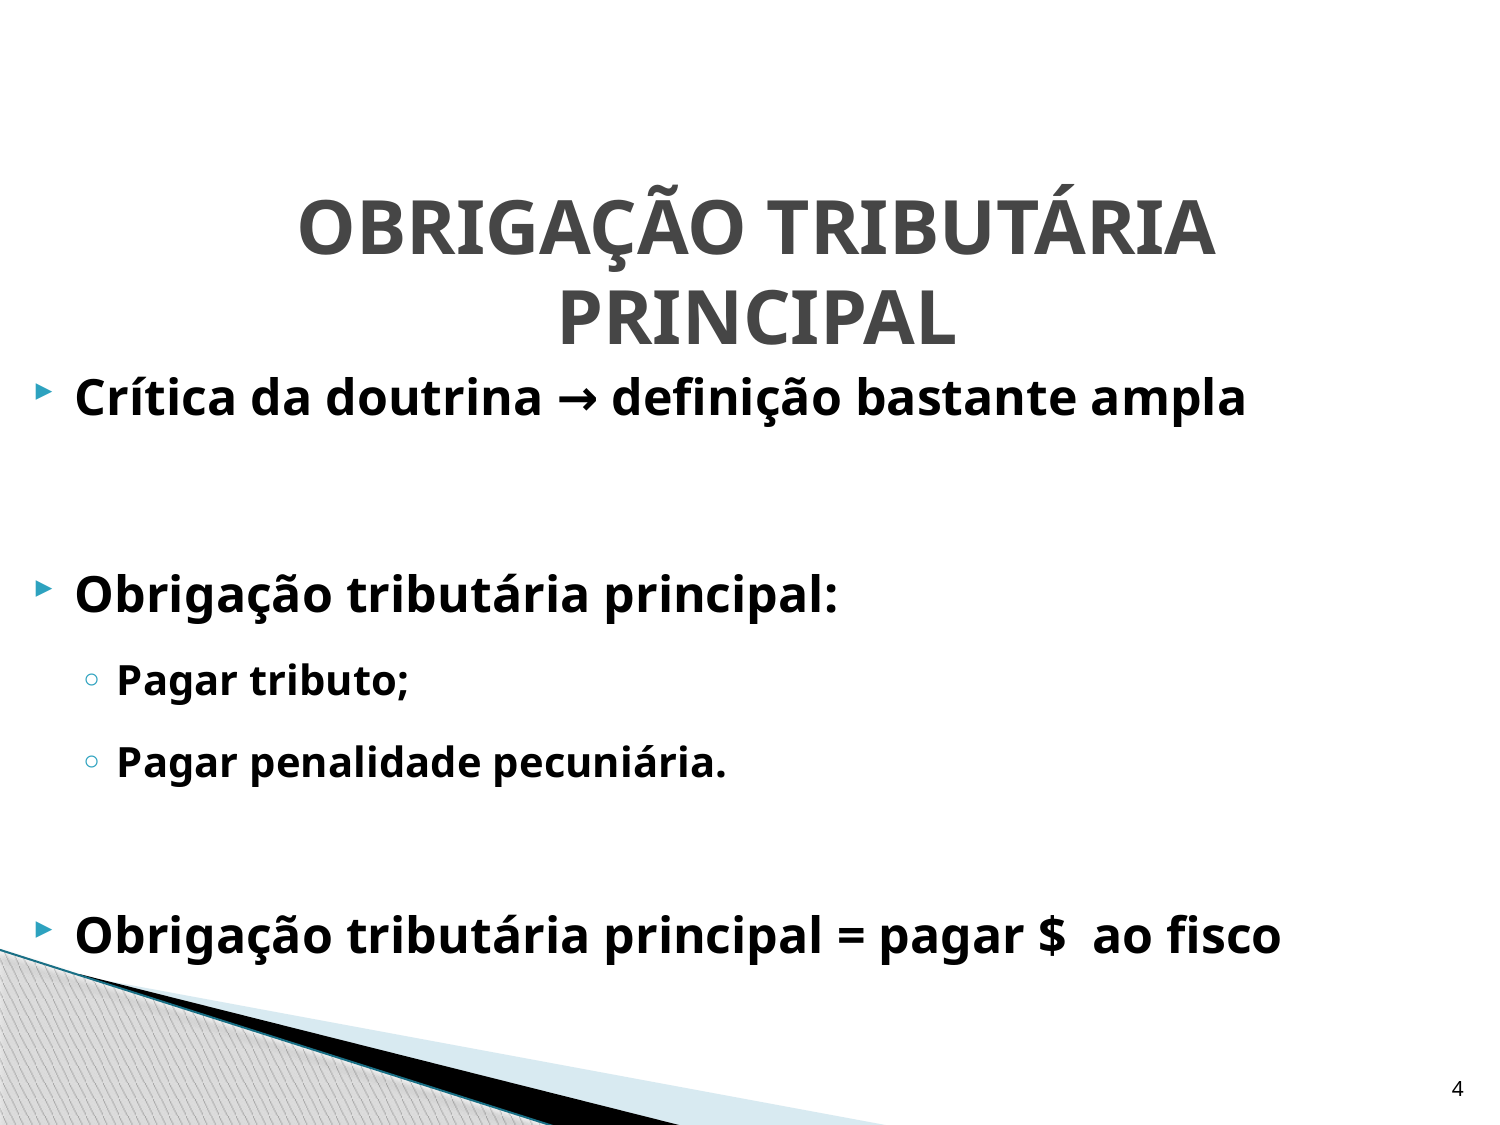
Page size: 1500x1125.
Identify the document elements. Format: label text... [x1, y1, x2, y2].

slide_number 4 [1418, 1051, 1479, 1112]
title OBRIGAÇÃO TRIBUTÁRIA PRINCIPAL [82, 234, 1432, 305]
list Crítica da doutrina → definição bastante ampla Obrigação tributária principal: Pagar tributo; Pagar penalidade pecuniária. Obrigação tributária principal = pagar $ ao fisco [0, 327, 1395, 1125]
